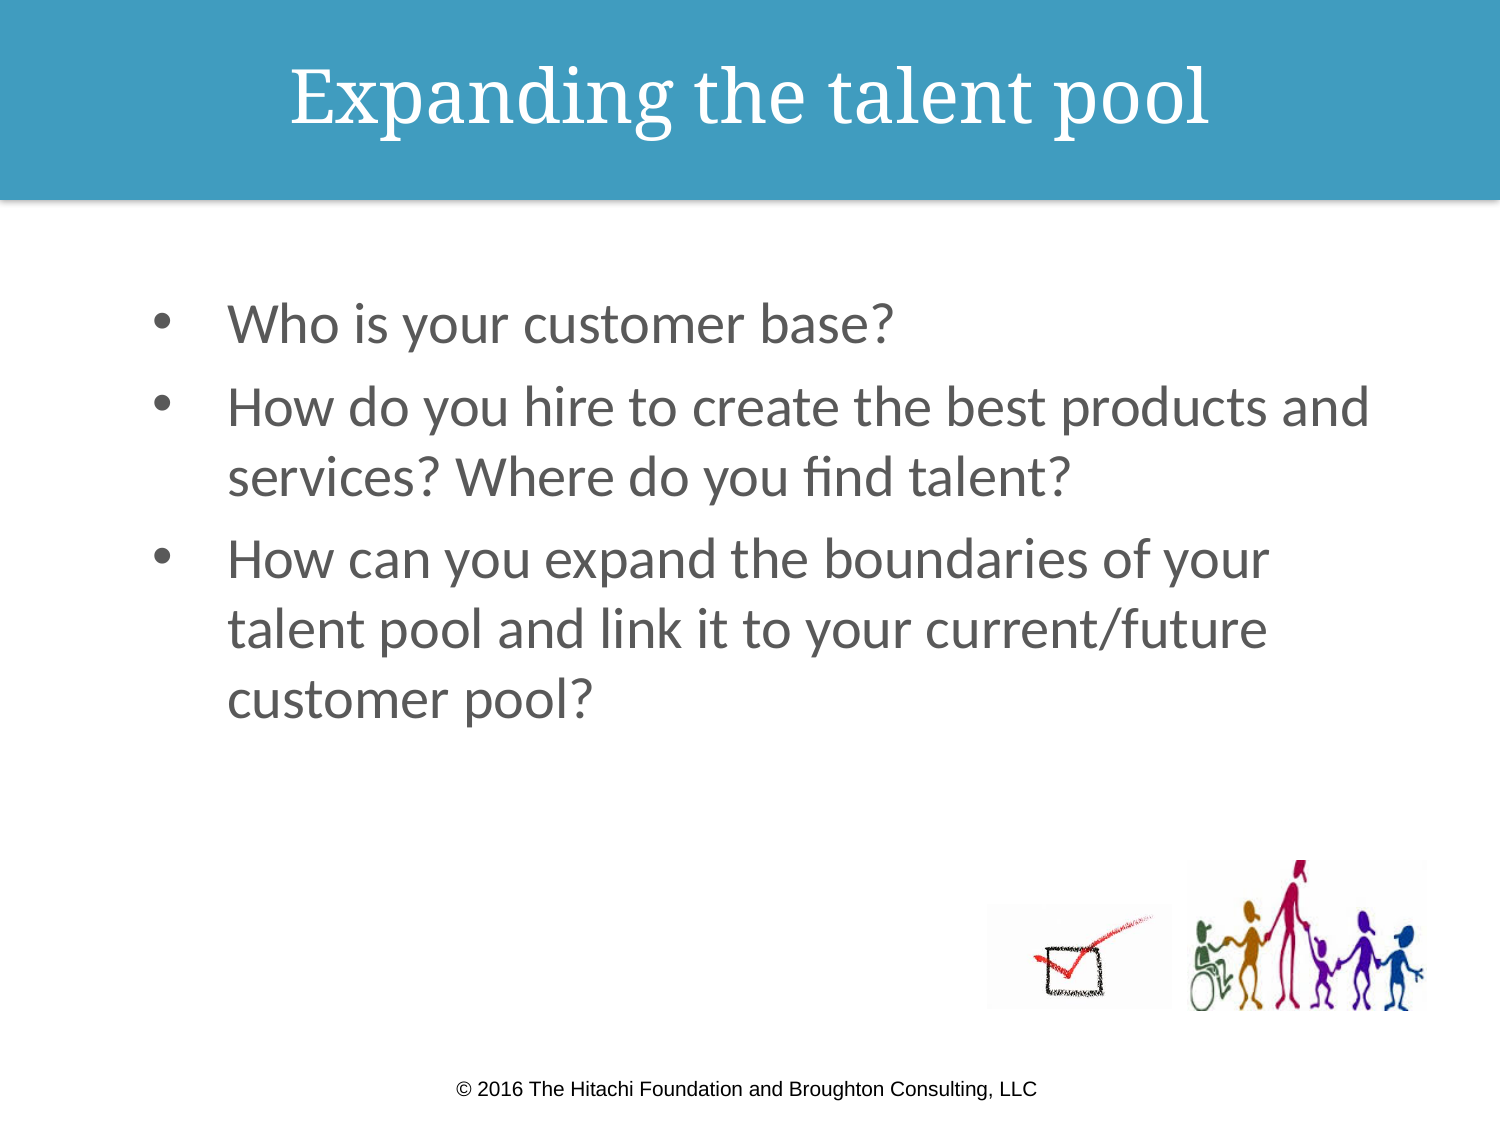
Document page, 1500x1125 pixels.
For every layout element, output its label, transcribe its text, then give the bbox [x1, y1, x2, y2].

title Expanding the talent pool [112, 24, 1388, 163]
footer © 2016 The Hitachi Foundation and Broughton Consulting, LLC [399, 1067, 1100, 1100]
picture [1187, 860, 1427, 1011]
text_box Who is your customer base? How do you hire to create the best products and services? Where do you find talent? How can you expand the boundaries of your talent pool and link it to your current/future customer pool? [62, 277, 1389, 738]
picture [987, 904, 1173, 1009]
